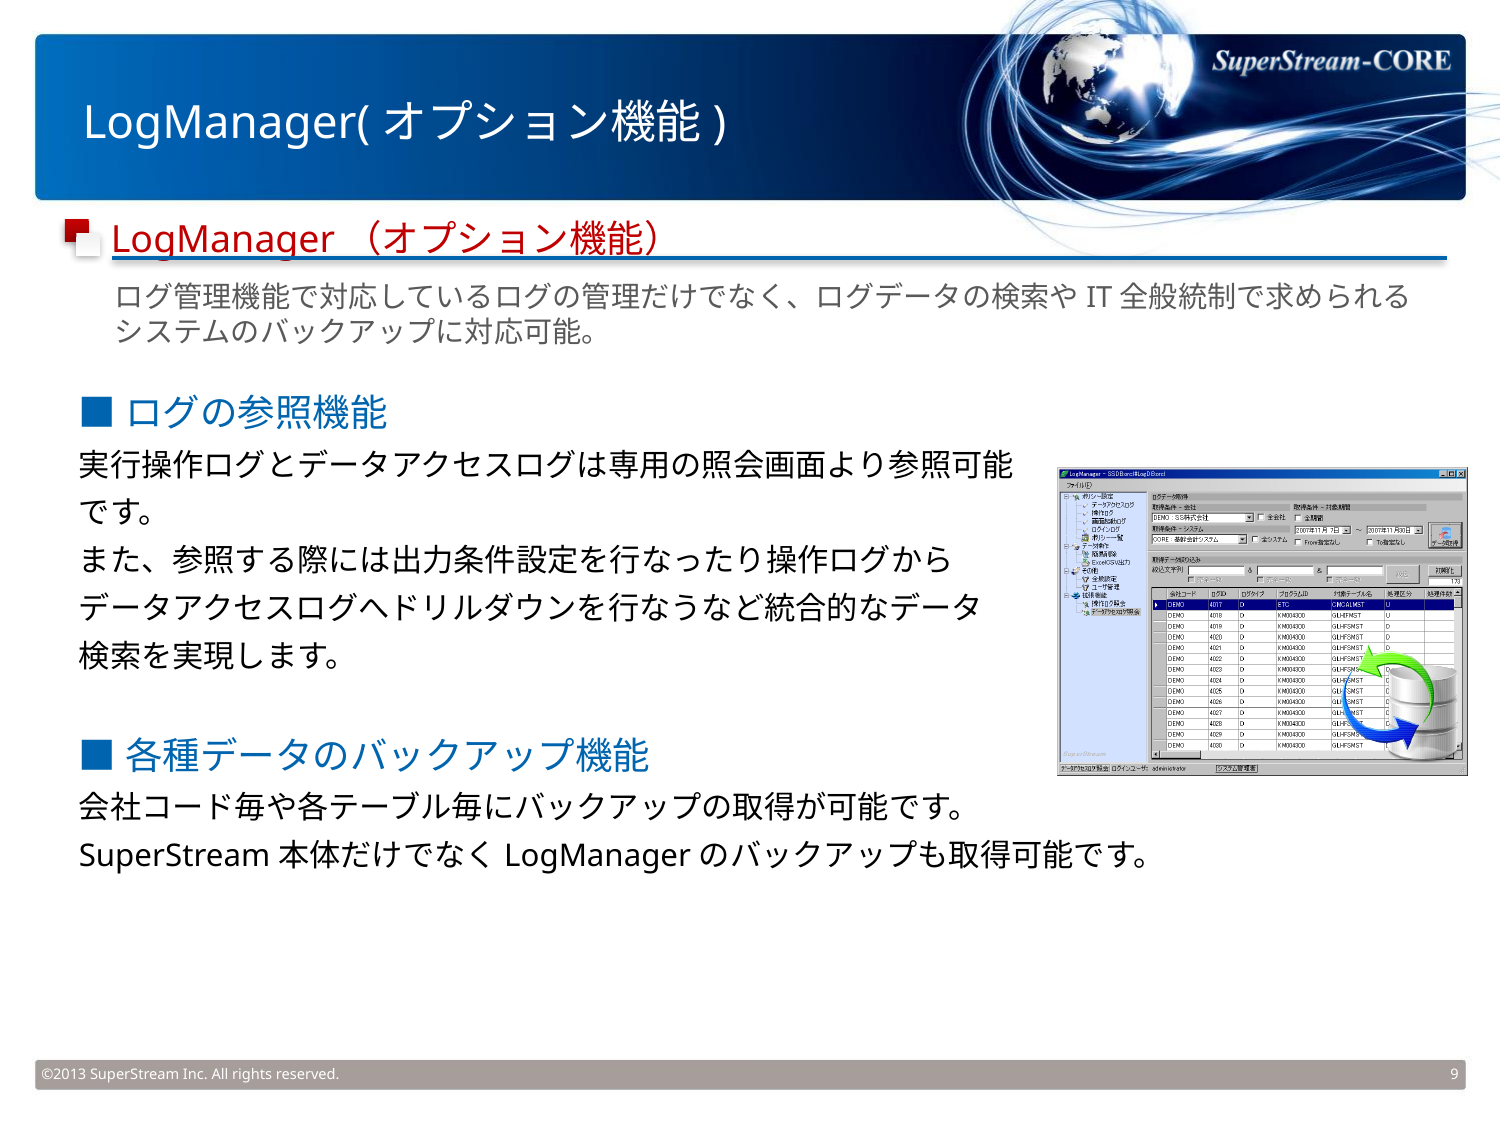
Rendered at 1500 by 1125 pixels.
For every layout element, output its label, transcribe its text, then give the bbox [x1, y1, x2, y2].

text_box LogManager（オプション機能） [96, 208, 1282, 268]
slide_number 9 [1340, 1060, 1459, 1090]
text_box ■ログの参照機能 実行操作ログとデータアクセスログは専用の照会画面より参照可能 です。 また、参照する際には出力条件設定を行なったり操作ログから データアクセスログへドリルダウンを行なうなど統合的なデータ 検索を実現します。 ■各種データのバックアップ機能 会社コード毎や各テーブル毎にバックアップの取得が可能です。 SuperStream本体だけでなくLogManagerのバックアップも取得可能です。 [64, 382, 1500, 880]
text_box ログ管理機能で対応しているログの管理だけでなく、ログデータの検索やIT全般統制で求められる システムのバックアップに対応可能。 [100, 270, 1475, 356]
picture [0, 0, 1500, 1125]
title LogManager(オプション機能) [82, 35, 1418, 201]
footer ©2013 SuperStream Inc. All rights reserved. [41, 1058, 396, 1089]
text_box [64, 219, 101, 256]
picture [1056, 467, 1468, 776]
